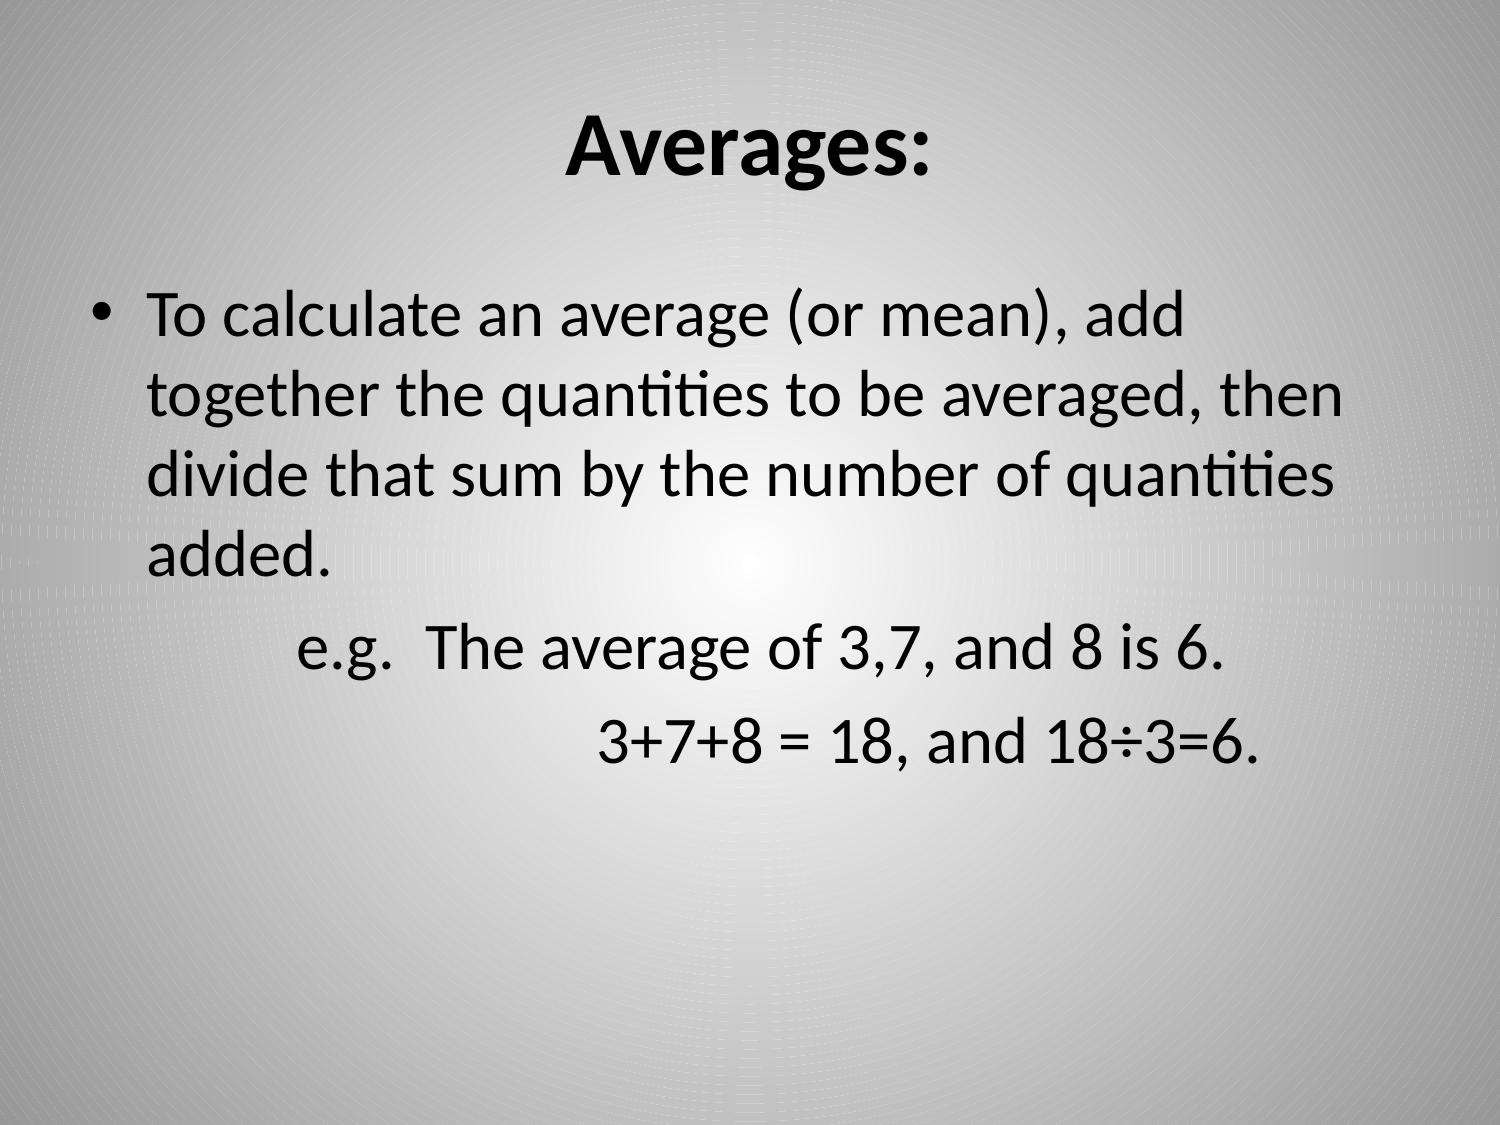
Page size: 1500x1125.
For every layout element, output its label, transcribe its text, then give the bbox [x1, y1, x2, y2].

list To calculate an average (or mean), add together the quantities to be averaged, then divide that sum by the number of quantities added. e.g. The average of 3,7, and 8 is 6. 3+7+8 = 18, and 18÷3=6. [75, 262, 1425, 1005]
title Averages: [75, 45, 1425, 233]
